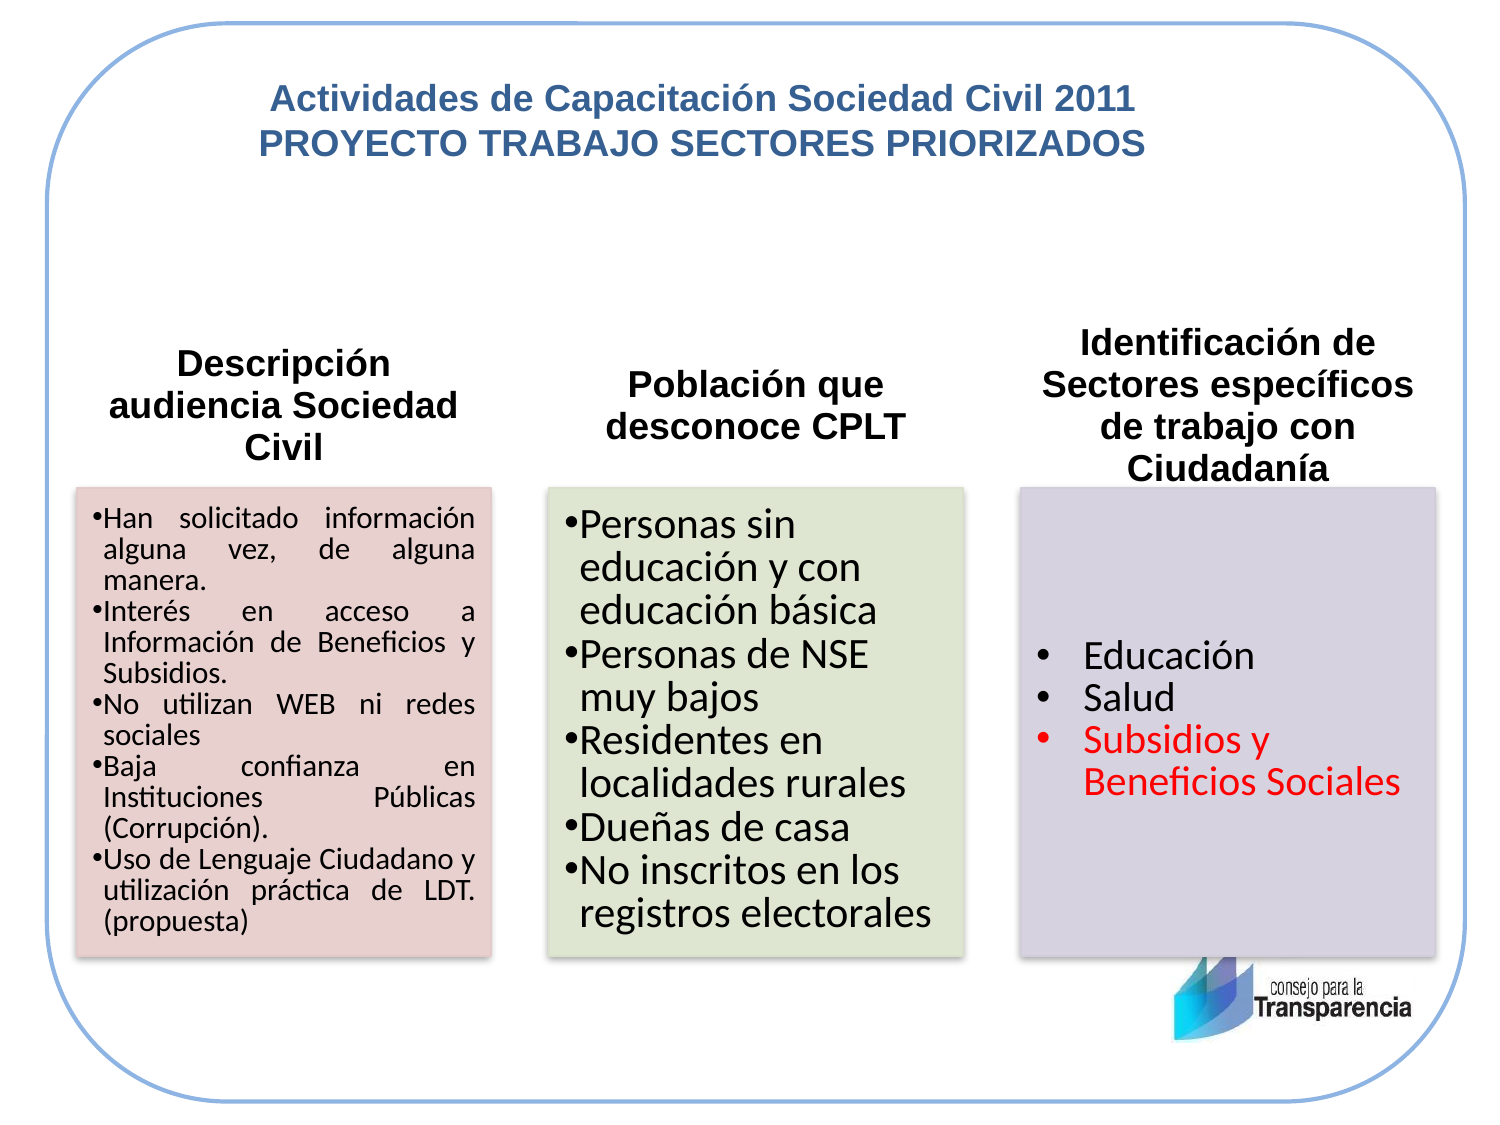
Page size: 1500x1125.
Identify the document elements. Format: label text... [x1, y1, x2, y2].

text_box Actividades de Capacitación Sociedad Civil 2011 PROYECTO TRABAJO SECTORES PRIORIZADOS [159, 66, 1247, 172]
text_box [44, 21, 1467, 1017]
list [76, 219, 1436, 1059]
text_box [117, 1067, 1395, 1104]
